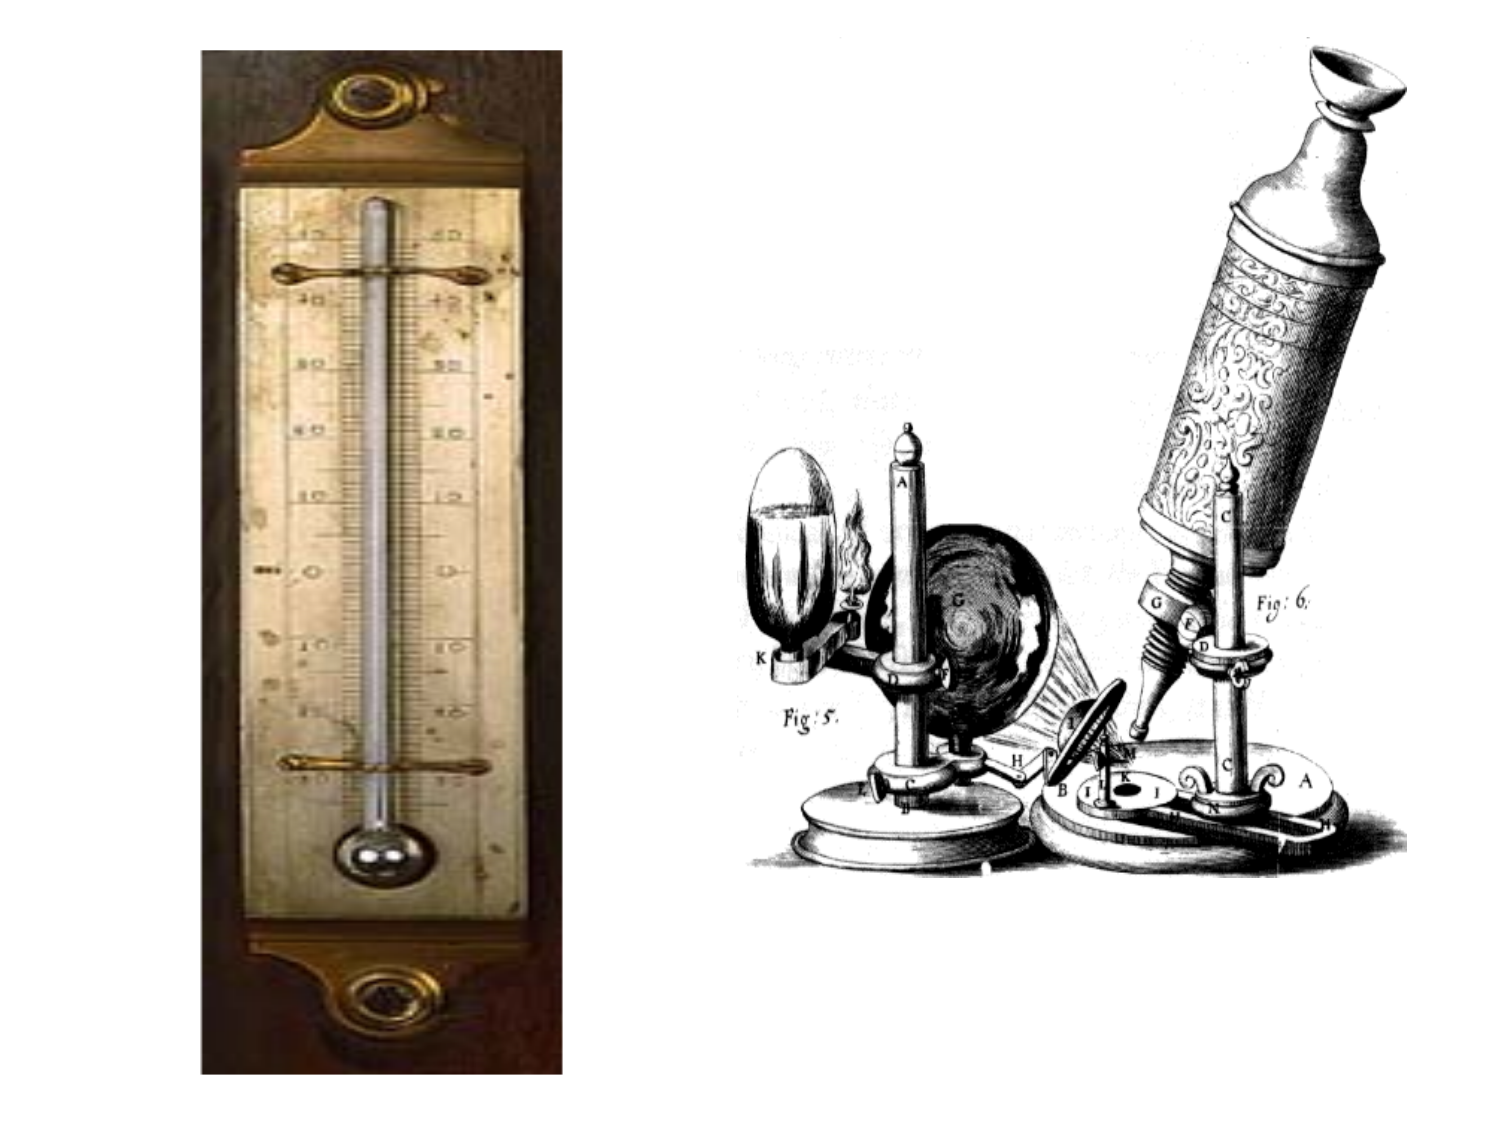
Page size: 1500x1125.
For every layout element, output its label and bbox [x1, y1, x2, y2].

picture [0, 37, 1407, 1074]
